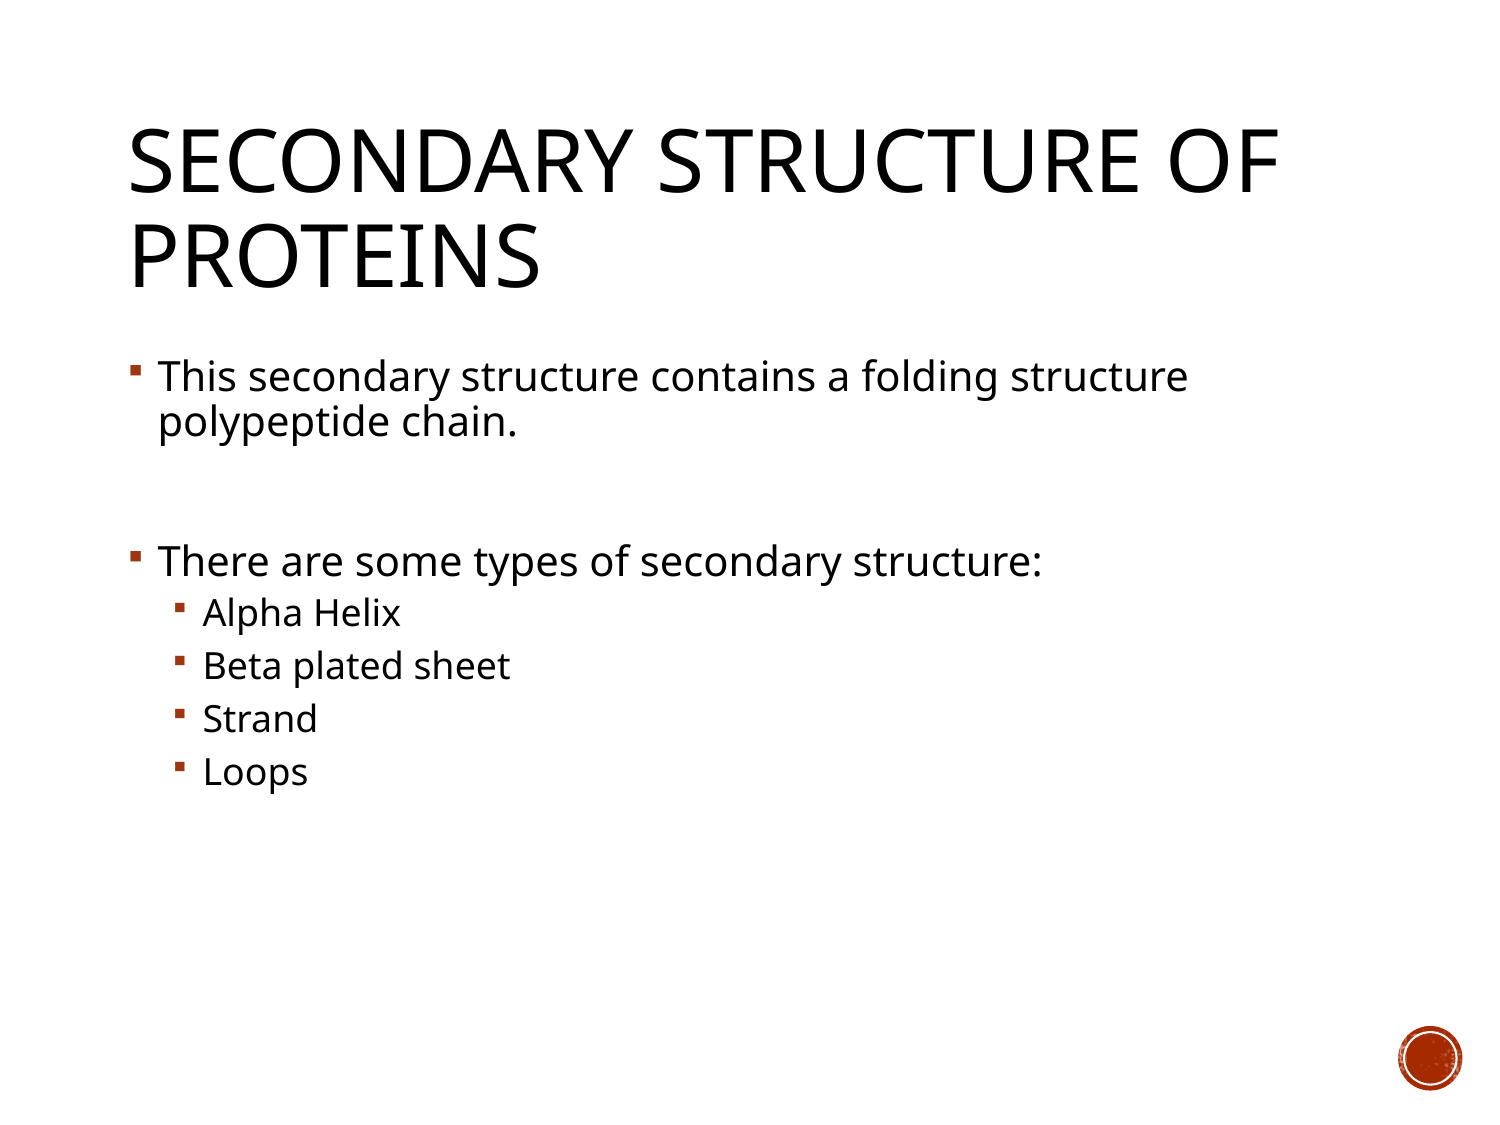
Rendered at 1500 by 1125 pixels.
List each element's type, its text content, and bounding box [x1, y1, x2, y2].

list This secondary structure contains a folding structure polypeptide chain. There are some types of secondary structure: Alpha Helix Beta plated sheet Strand Loops [112, 348, 1388, 929]
title secondary structure of proteins [112, 79, 1388, 344]
